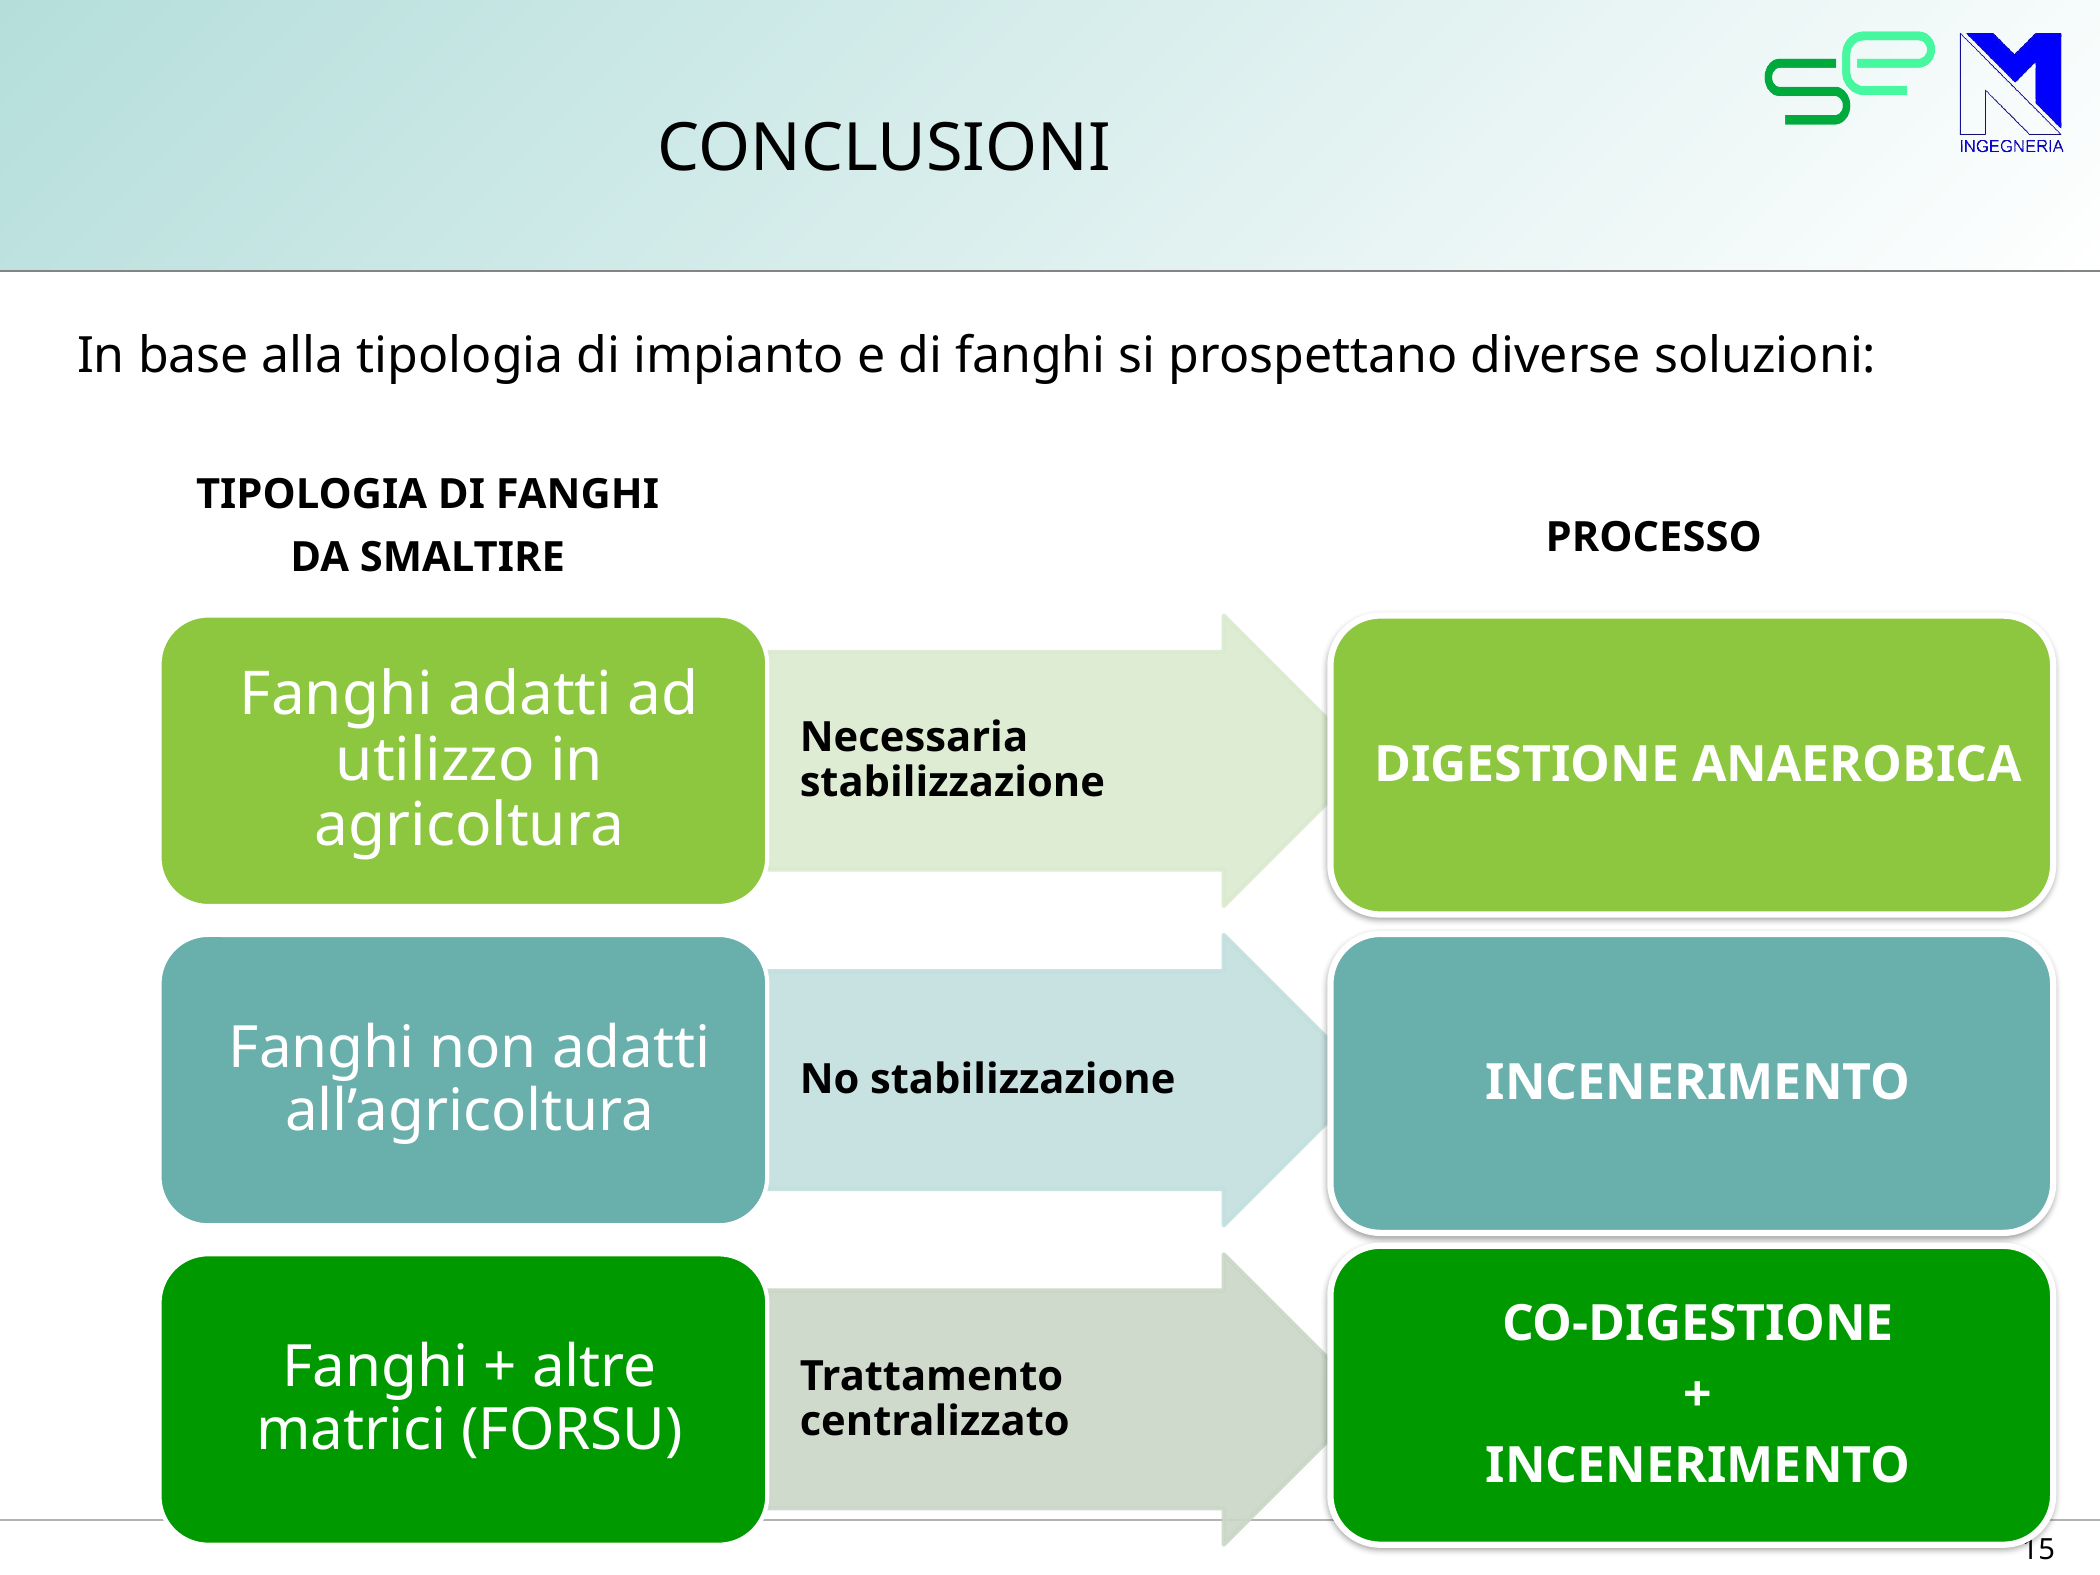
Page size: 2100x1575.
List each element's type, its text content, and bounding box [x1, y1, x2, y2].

picture [1947, 27, 2069, 160]
text_box TIPOLOGIA DI FANGHI DA SMALTIRE [122, 461, 733, 586]
text_box [0, 0, 2100, 270]
text_box In base alla tipologia di impianto e di fanghi si prospettano diverse soluzioni: [65, 316, 2059, 388]
text_box CONCLUSIONI [69, 77, 1700, 209]
picture [1761, 27, 1939, 128]
text_box PROCESSO [1376, 504, 1932, 566]
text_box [122, 615, 1978, 1438]
